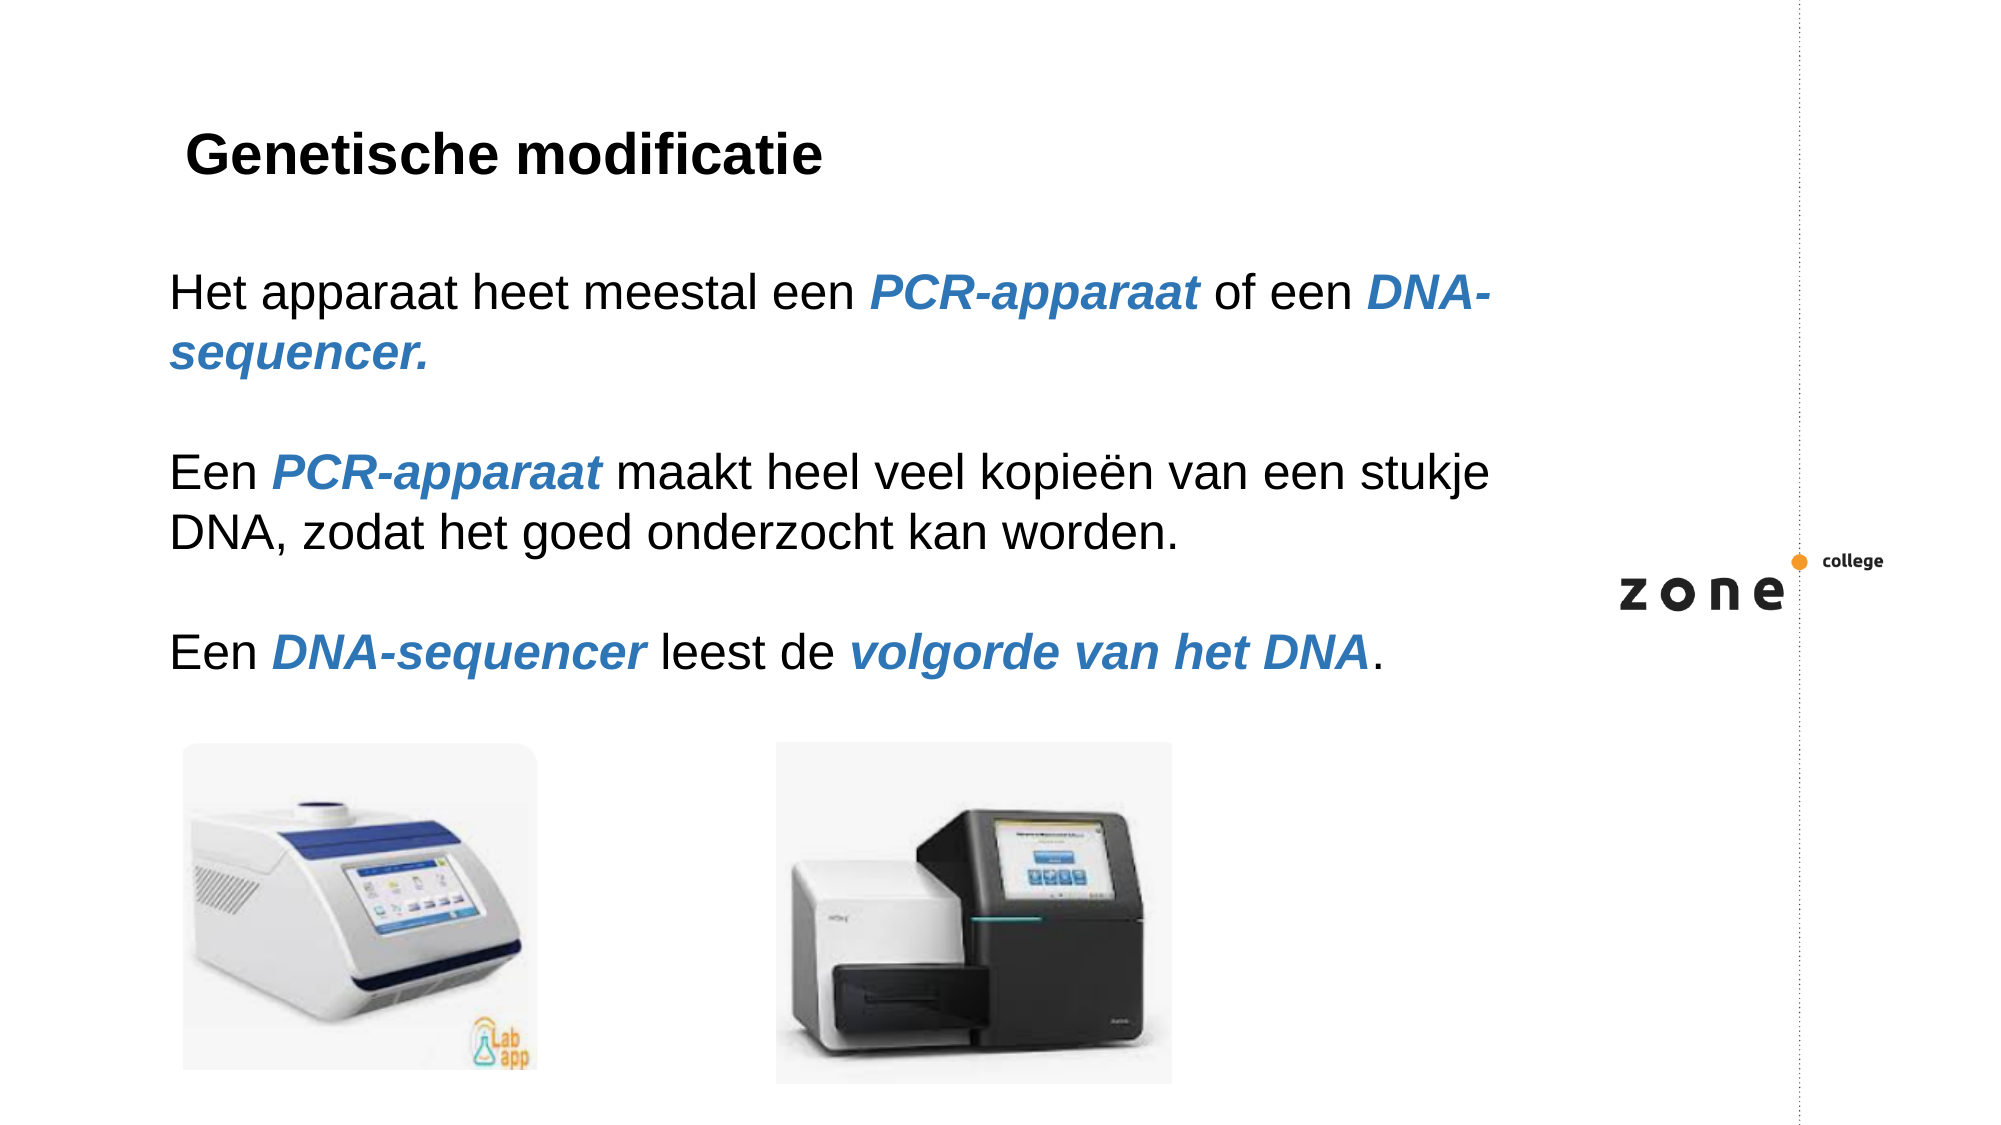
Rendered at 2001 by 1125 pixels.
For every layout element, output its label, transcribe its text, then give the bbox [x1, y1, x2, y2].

text_box Het apparaat heet meestal een PCR-apparaat of een DNA-sequencer. Een PCR-apparaat maakt heel veel kopieën van een stukje DNA, zodat het goed onderzocht kan worden. Een DNA-sequencer leest de volgorde van het DNA. [154, 251, 1582, 687]
text_box Genetische modificatie [170, 109, 1113, 195]
picture [183, 742, 542, 1070]
picture [776, 742, 1172, 1084]
picture [1596, 0, 2001, 1125]
